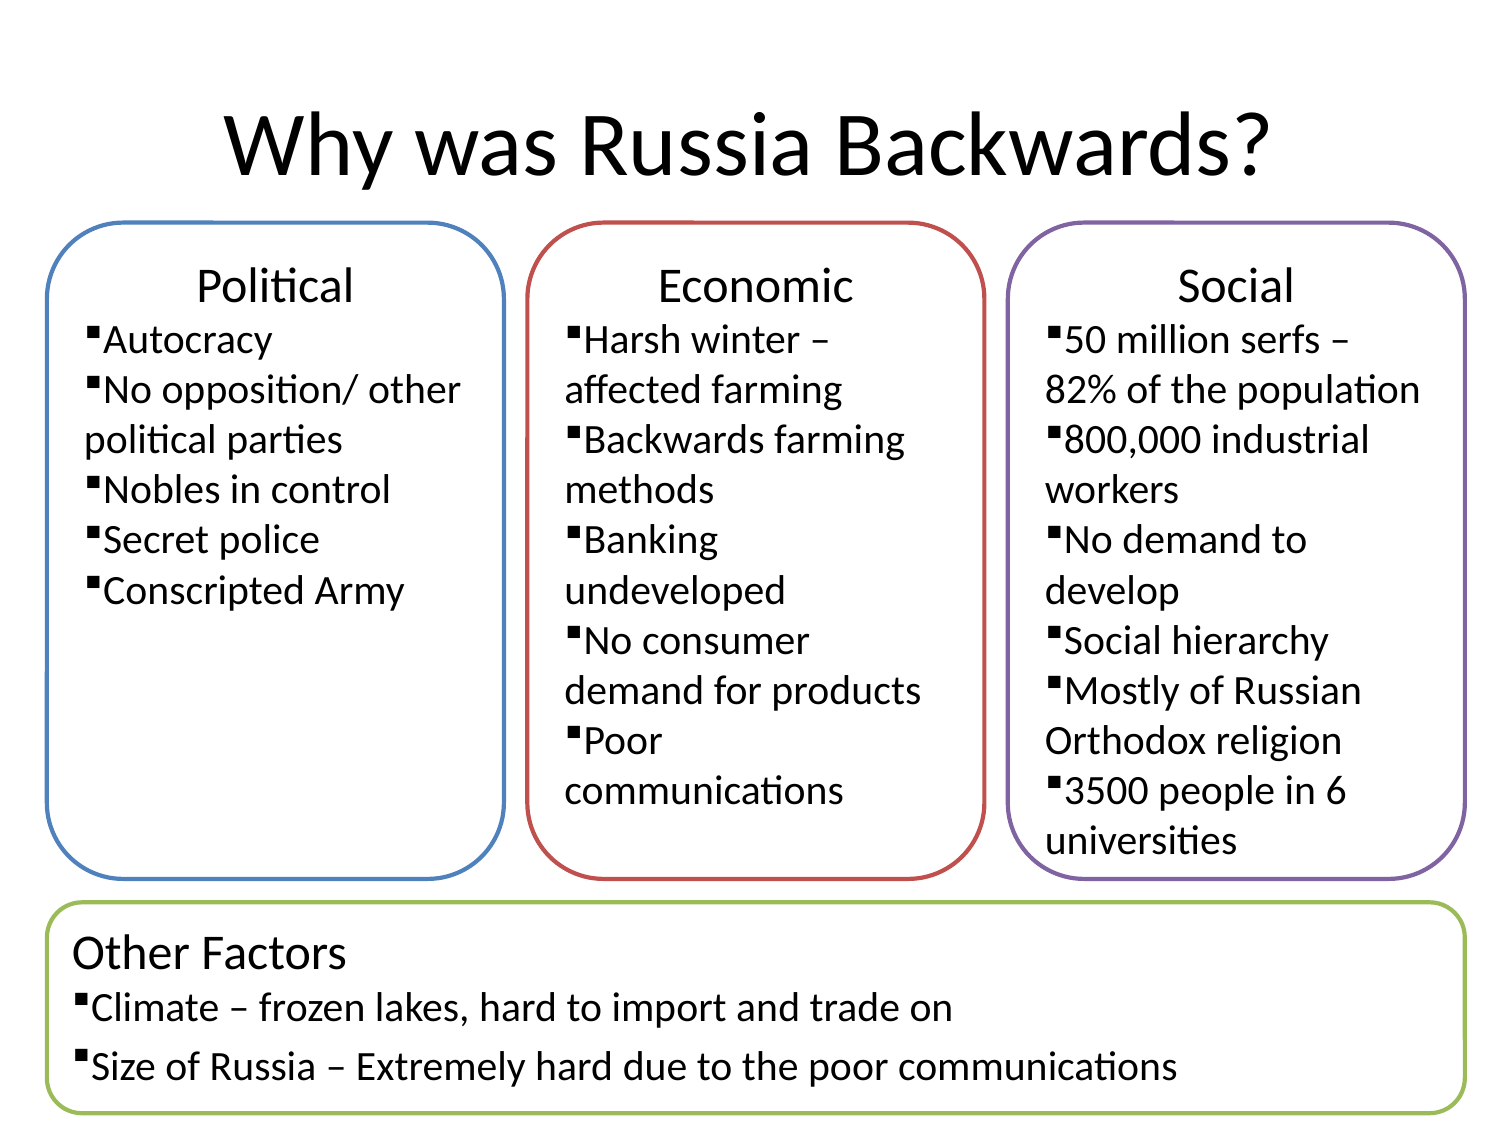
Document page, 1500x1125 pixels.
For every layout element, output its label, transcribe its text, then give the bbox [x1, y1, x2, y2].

text_box Other Factors Climate – frozen lakes, hard to import and trade on Size of Russia – Extremely hard due to the poor communications [44, 900, 1467, 1116]
text_box Economic Harsh winter – affected farming Backwards farming methods Banking undeveloped No consumer demand for products Poor communications [525, 220, 987, 882]
text_box Political Autocracy No opposition/ other political parties Nobles in control Secret police Conscripted Army [44, 220, 507, 882]
text_box Social 50 million serfs – 82% of the population 800,000 industrial workers No demand to develop Social hierarchy Mostly of Russian Orthodox religion 3500 people in 6 universities [1005, 220, 1467, 882]
title Why was Russia Backwards? [75, 45, 1425, 233]
